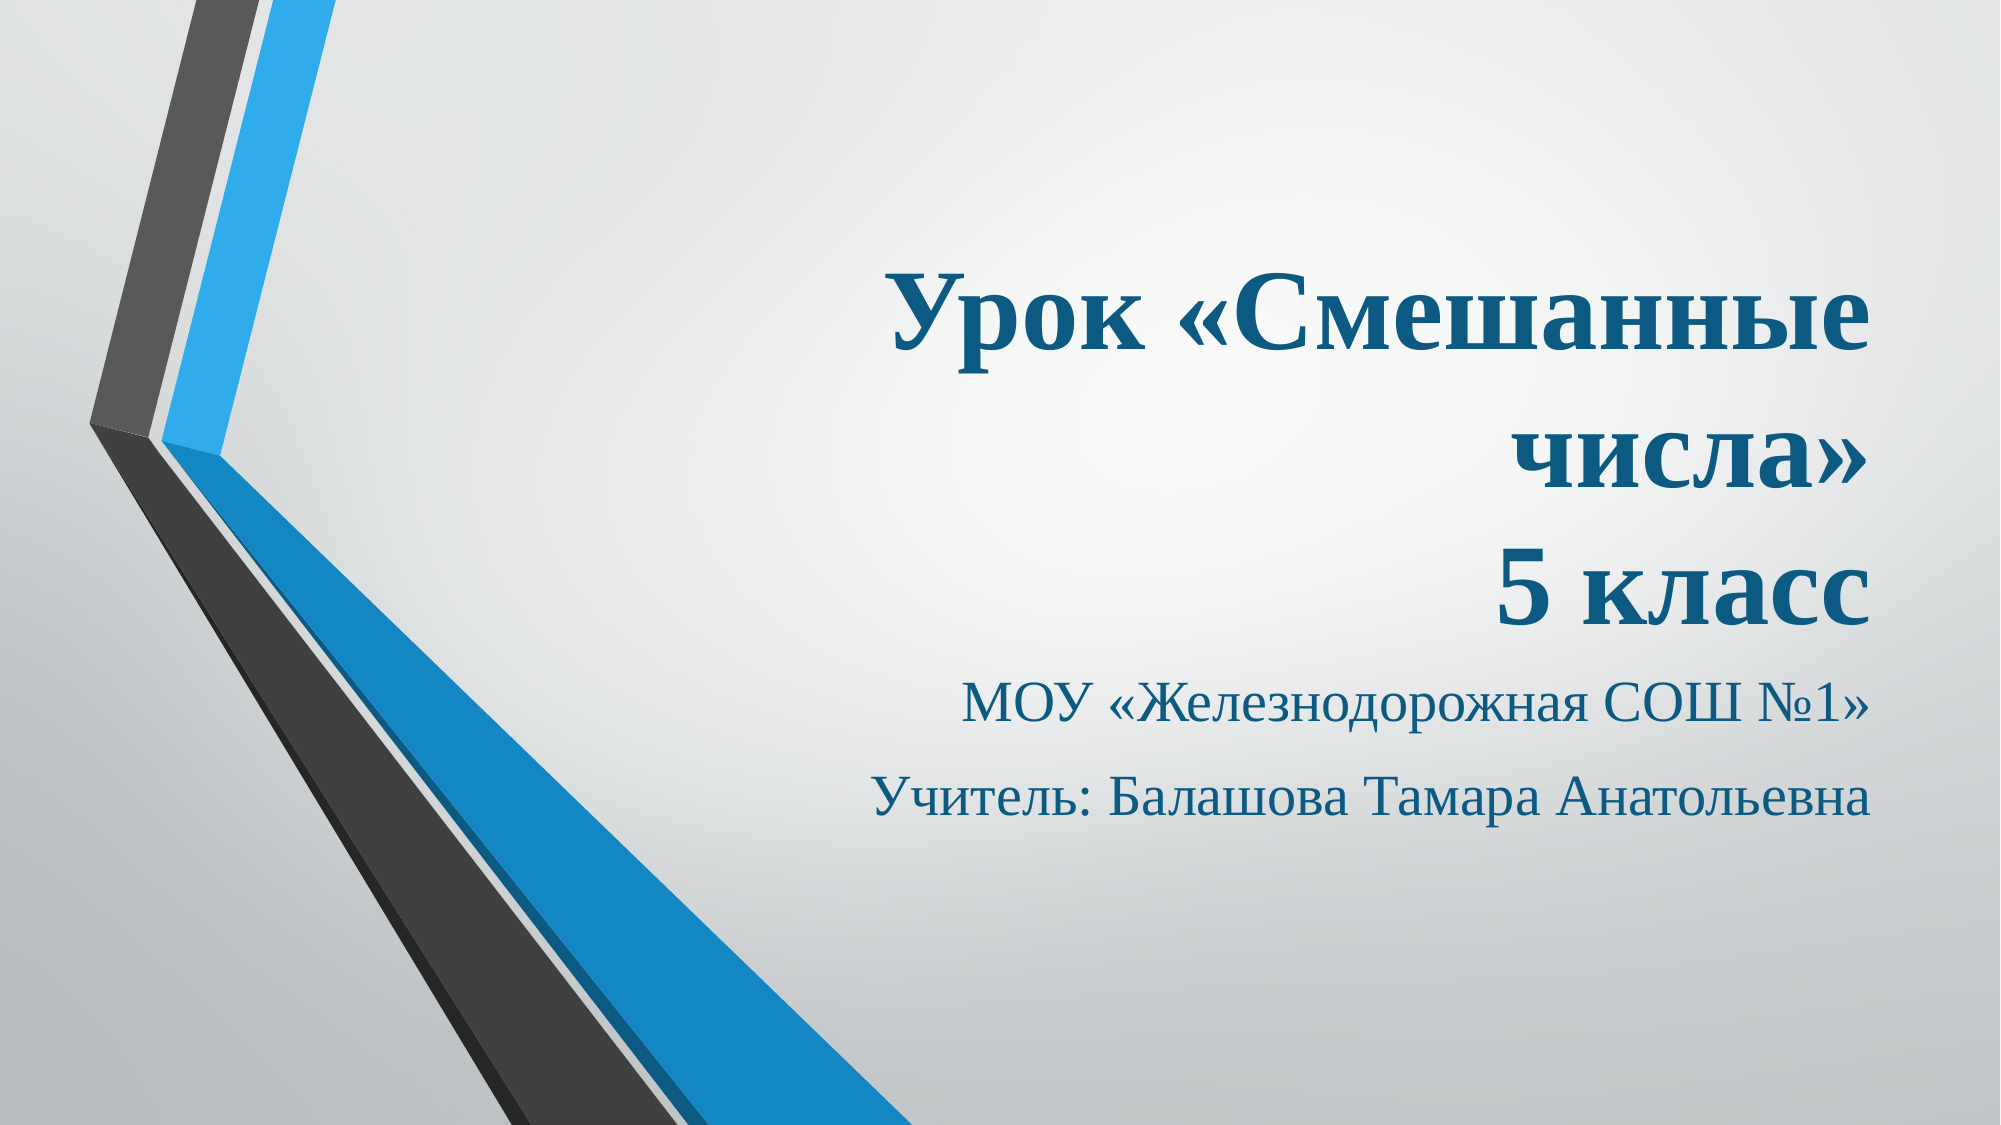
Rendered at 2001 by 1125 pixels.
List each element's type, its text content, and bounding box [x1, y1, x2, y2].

title Урок «Смешанные числа» 5 класс [480, 226, 1887, 656]
subtitle МОУ «Железнодорожная СОШ №1» Учитель: Балашова Тамара Анатольевна [740, 655, 1887, 884]
